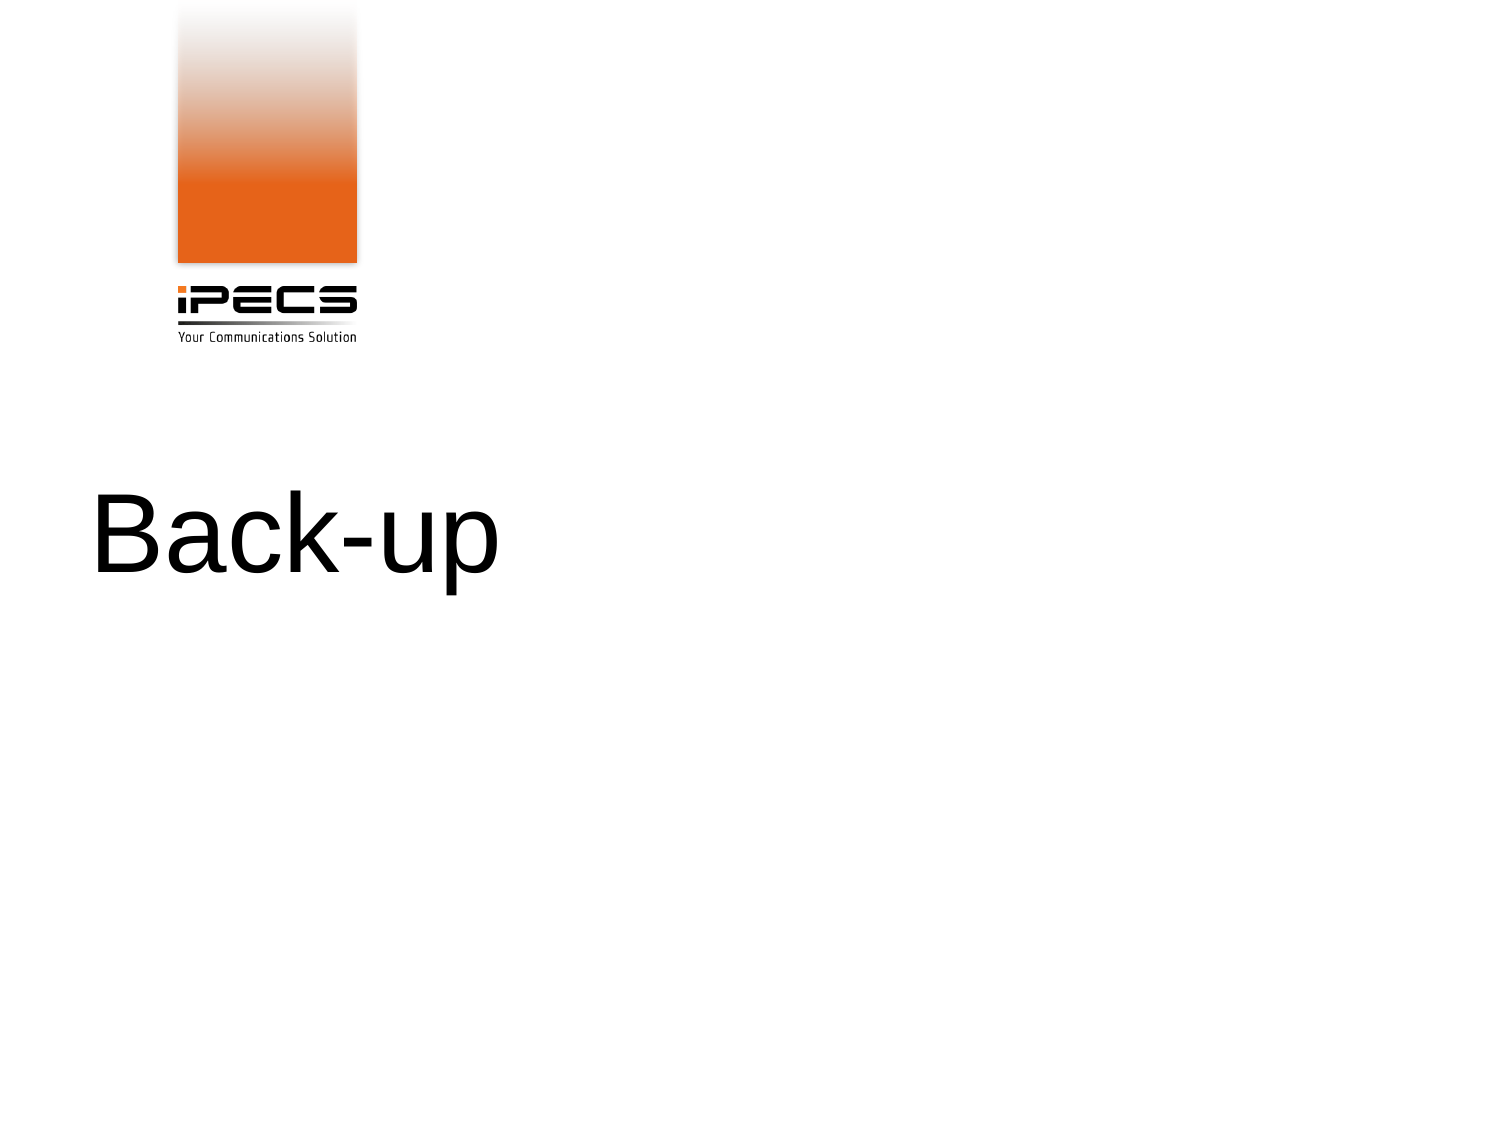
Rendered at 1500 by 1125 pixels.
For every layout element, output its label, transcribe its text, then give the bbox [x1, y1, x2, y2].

text_box Back-up [74, 137, 1425, 880]
